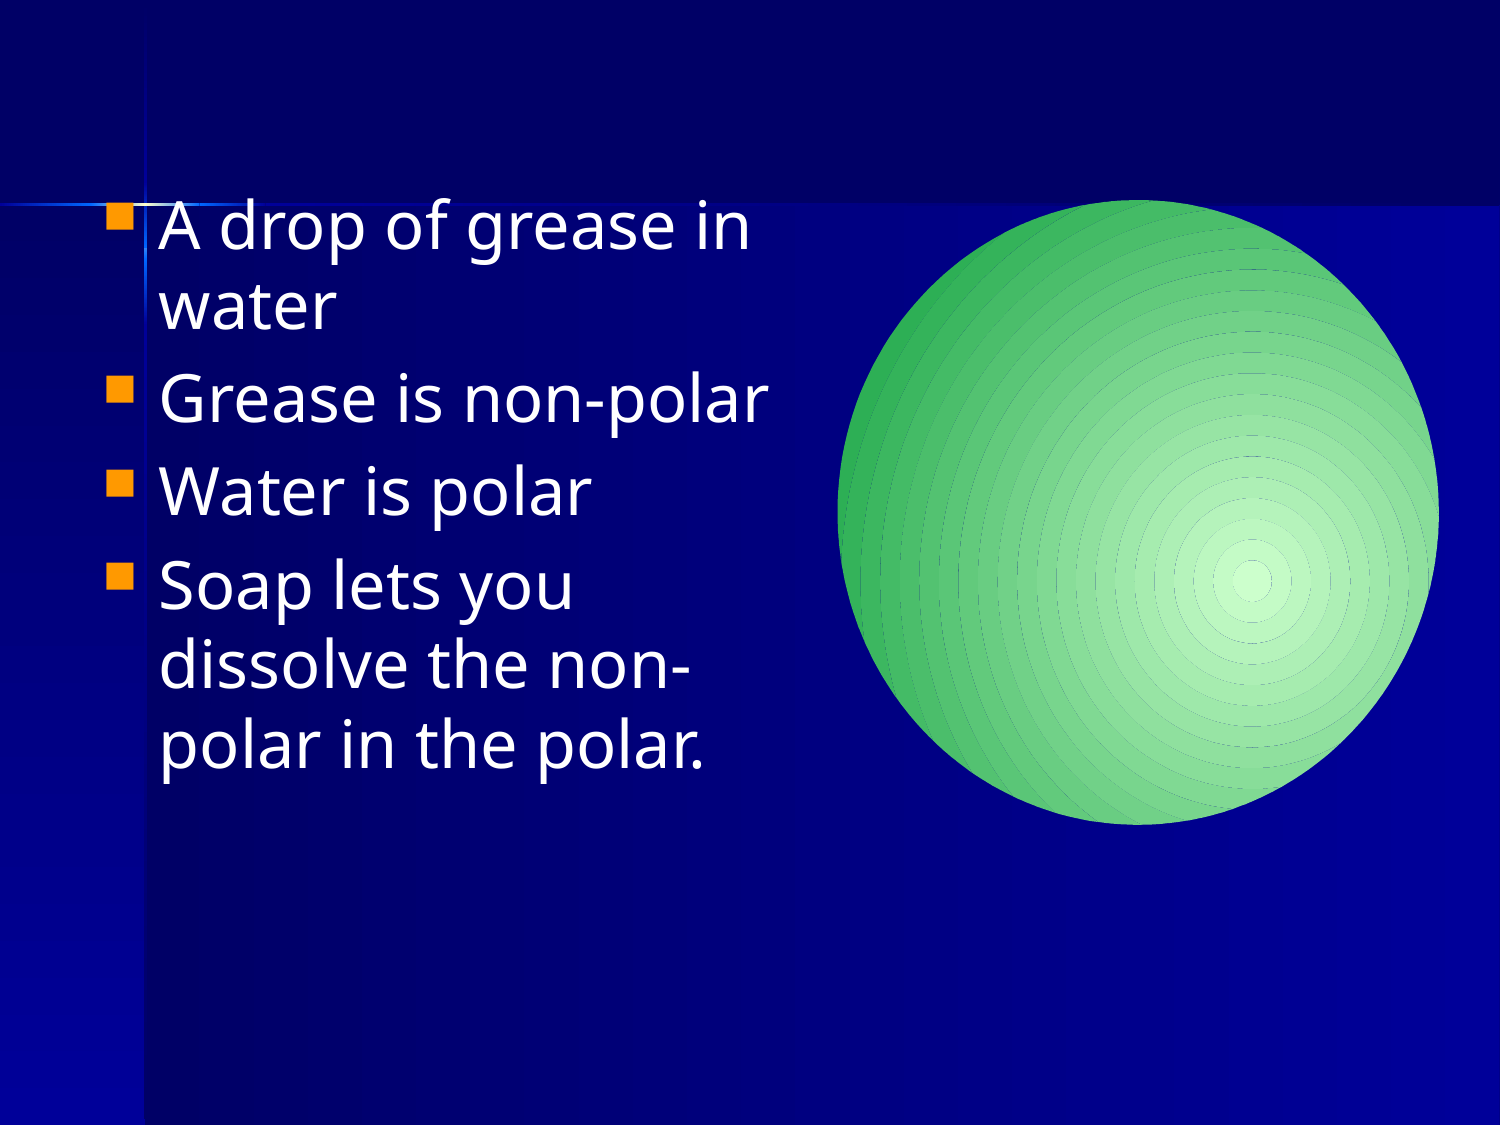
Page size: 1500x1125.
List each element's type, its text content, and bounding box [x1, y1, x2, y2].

list A drop of grease in water Grease is non-polar Water is polar Soap lets you dissolve the non-polar in the polar. [87, 174, 851, 926]
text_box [837, 199, 1440, 826]
